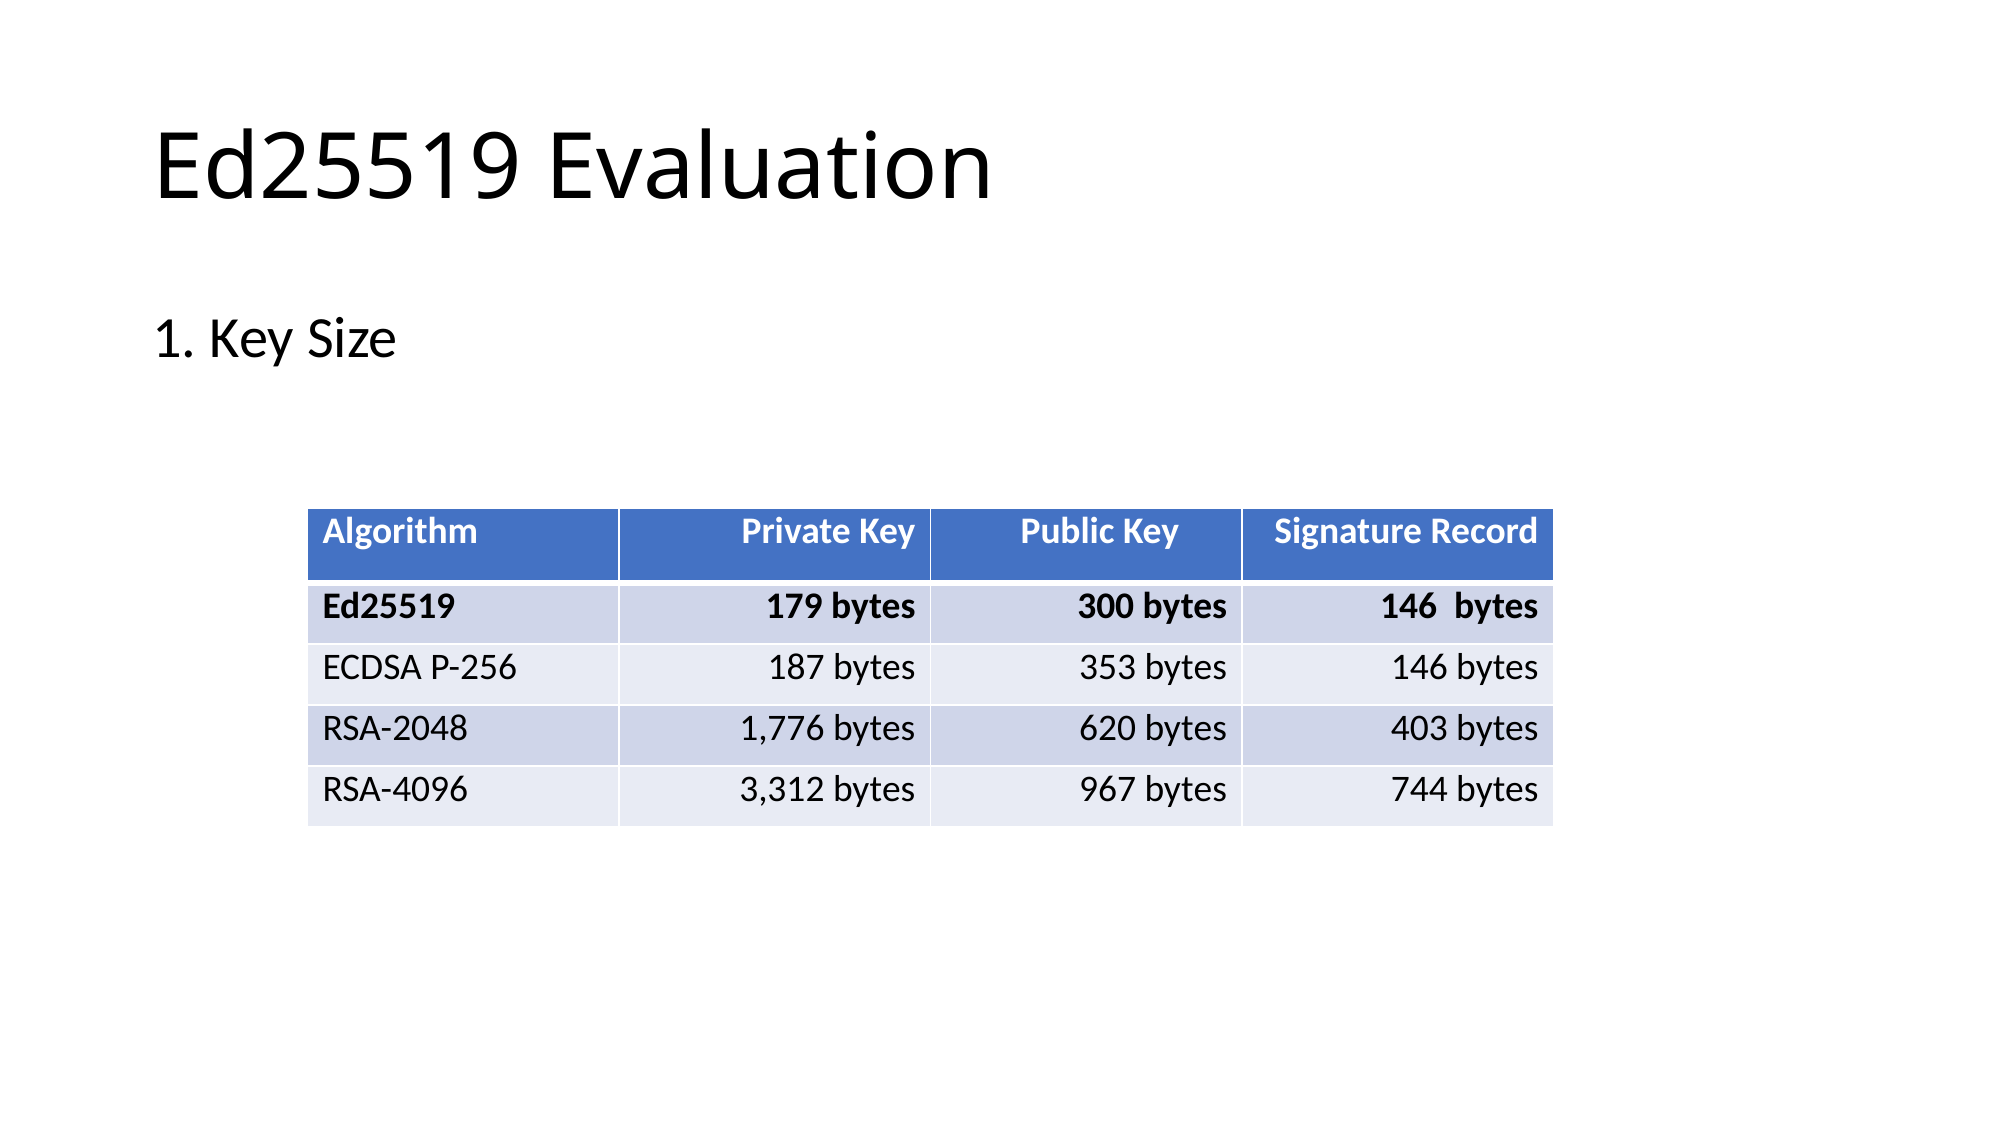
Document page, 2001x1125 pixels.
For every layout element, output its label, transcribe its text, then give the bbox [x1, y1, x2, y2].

table_cell 353 bytes [931, 645, 1241, 704]
list 1. Key Size [137, 299, 1863, 486]
table_cell RSA-4096 [308, 767, 618, 826]
table_cell 179 bytes [620, 586, 930, 643]
table_cell 1,776 bytes [620, 706, 930, 765]
table_cell RSA-2048 [308, 706, 618, 765]
table_cell Ed25519 [308, 586, 618, 643]
table_cell 146 bytes [1243, 586, 1553, 643]
table_header Algorithm [308, 509, 618, 580]
table_cell 744 bytes [1243, 767, 1553, 826]
table_header Signature Record [1243, 509, 1553, 580]
table_header Public Key [931, 509, 1241, 580]
table_cell 967 bytes [931, 767, 1241, 826]
table_cell 187 bytes [620, 645, 930, 704]
table_header Private Key [620, 509, 930, 580]
table_cell 620 bytes [931, 706, 1241, 765]
table_cell 300 bytes [931, 586, 1241, 643]
title Ed25519 Evaluation [137, 59, 1863, 278]
table_cell ECDSA P-256 [308, 645, 618, 704]
table_cell 403 bytes [1243, 706, 1553, 765]
table_cell 3,312 bytes [620, 767, 930, 826]
table_cell 146 bytes [1243, 645, 1553, 704]
